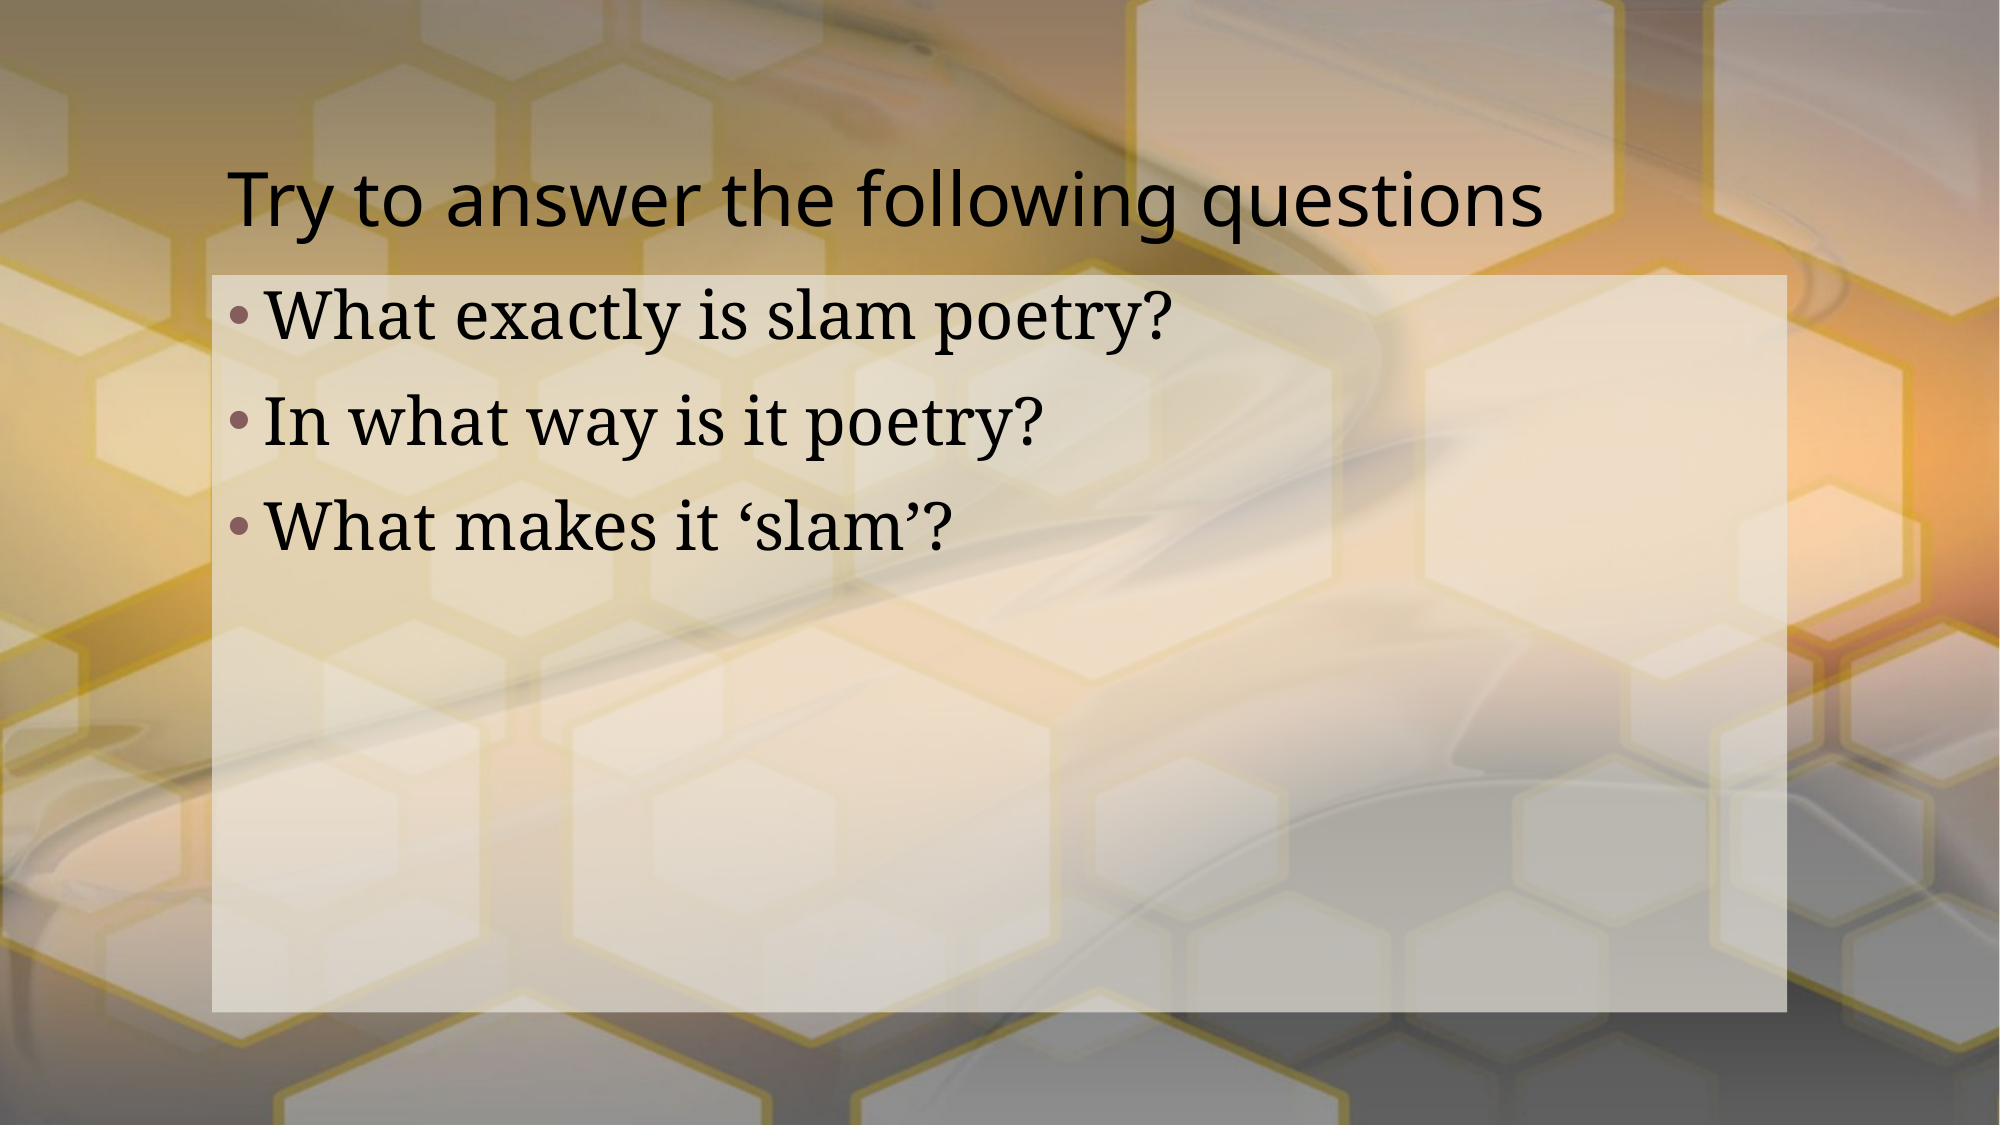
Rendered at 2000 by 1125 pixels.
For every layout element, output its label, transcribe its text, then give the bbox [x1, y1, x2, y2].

title Try to answer the following questions [212, 62, 1788, 250]
list What exactly is slam poetry? In what way is it poetry? What makes it ‘slam’? [212, 275, 1788, 1013]
picture [0, 0, 2000, 1125]
